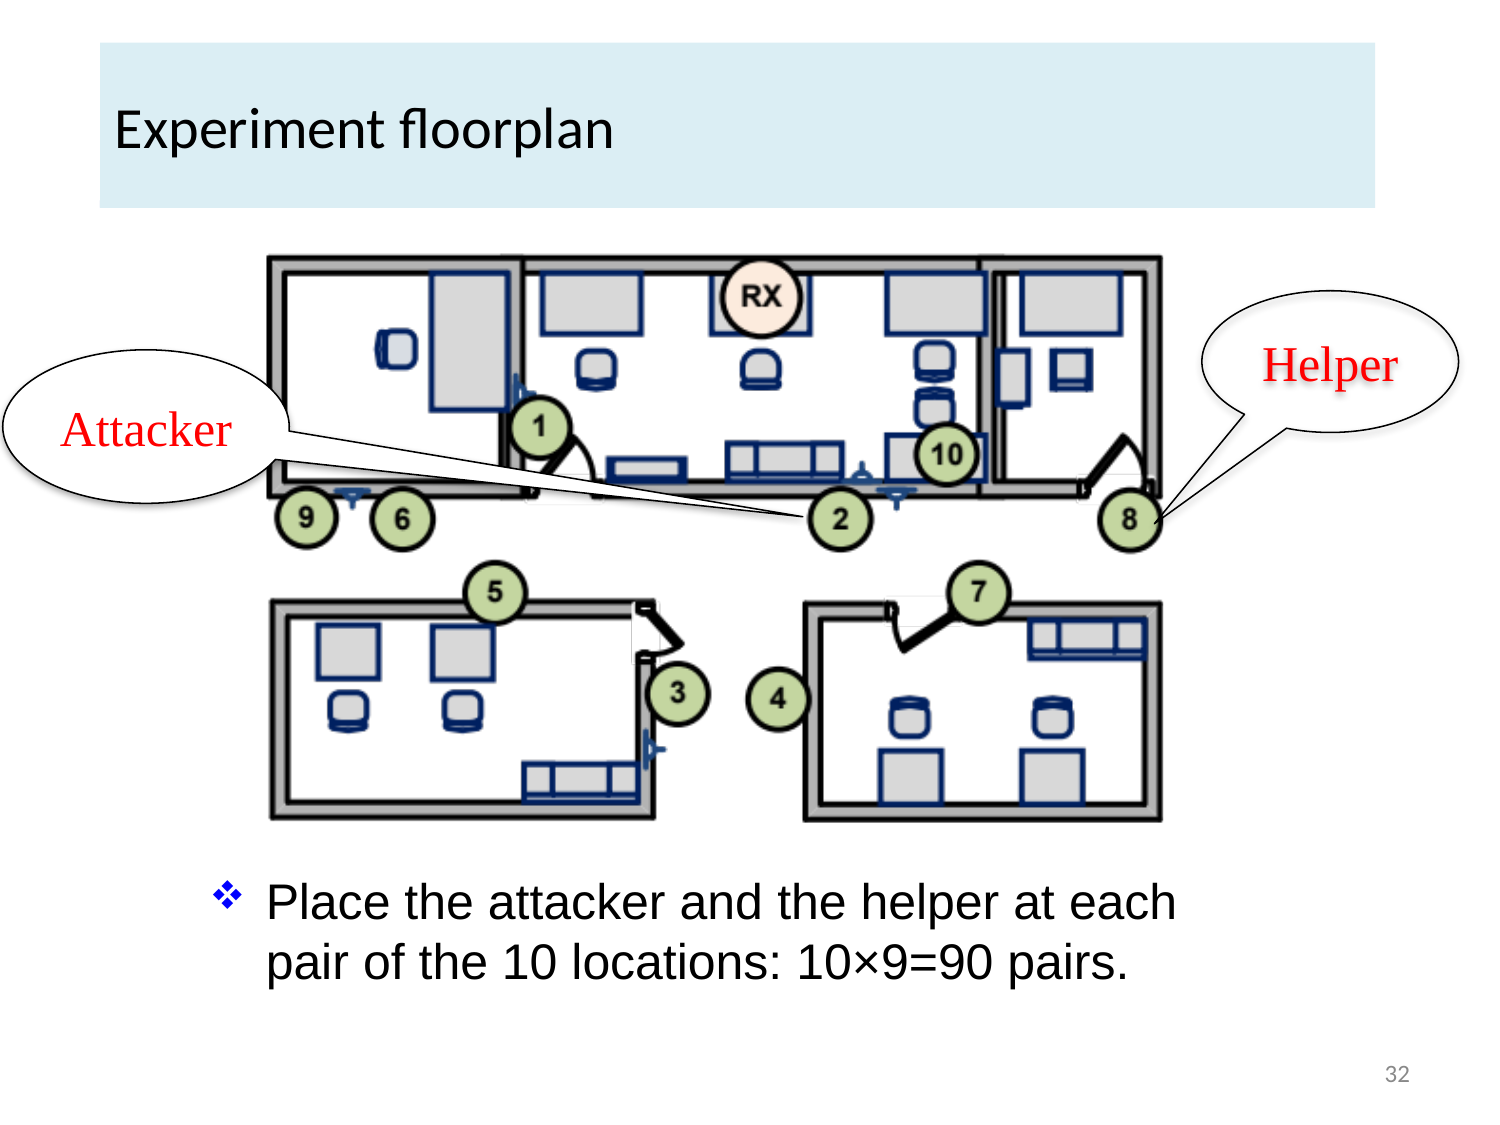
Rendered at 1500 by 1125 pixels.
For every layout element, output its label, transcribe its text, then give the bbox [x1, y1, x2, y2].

text_box Helper [1168, 289, 1460, 515]
text_box Experiment floorplan [100, 42, 1376, 208]
text_box Place the attacker and the helper at each pair of the 10 locations: 10×9=90 pairs. [194, 862, 1223, 998]
text_box Attacker [1, 349, 260, 505]
slide_number 32 [1074, 1042, 1425, 1103]
picture [265, 252, 1164, 823]
